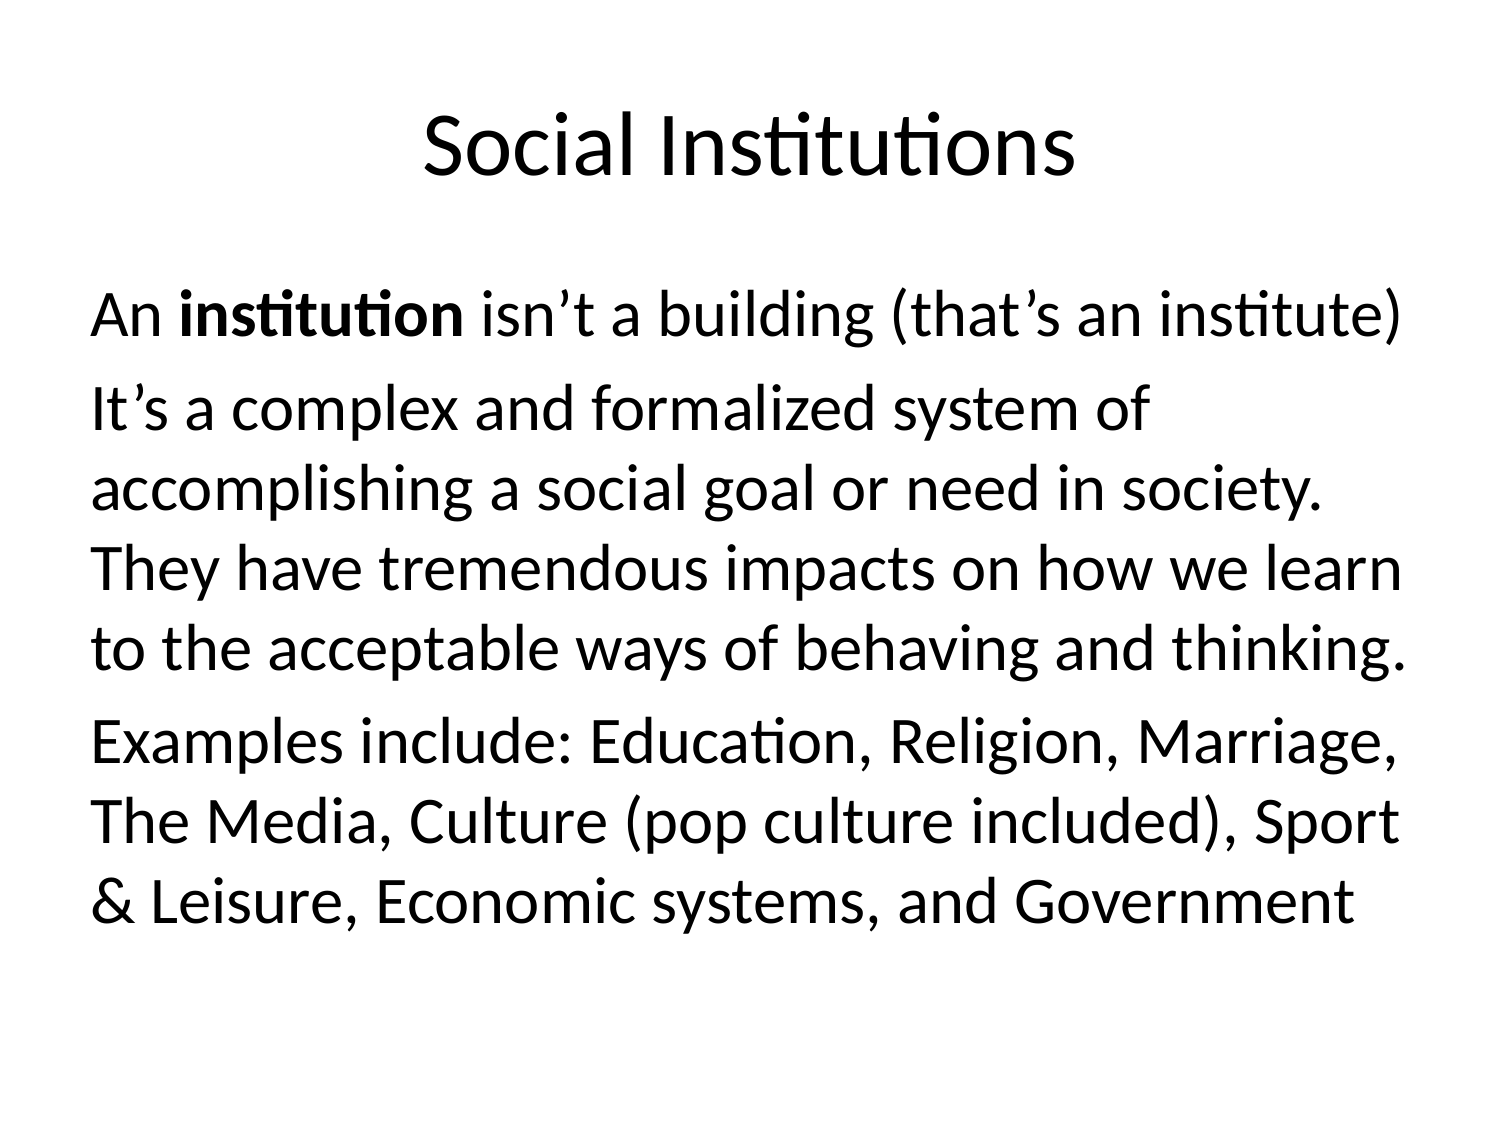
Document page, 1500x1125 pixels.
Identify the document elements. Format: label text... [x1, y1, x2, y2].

title Social Institutions [75, 45, 1425, 233]
list An institution isn’t a building (that’s an institute) It’s a complex and formalized system of accomplishing a social goal or need in society. They have tremendous impacts on how we learn to the acceptable ways of behaving and thinking. Examples include: Education, Religion, Marriage, The Media, Culture (pop culture included), Sport & Leisure, Economic systems, and Government [75, 262, 1425, 1005]
